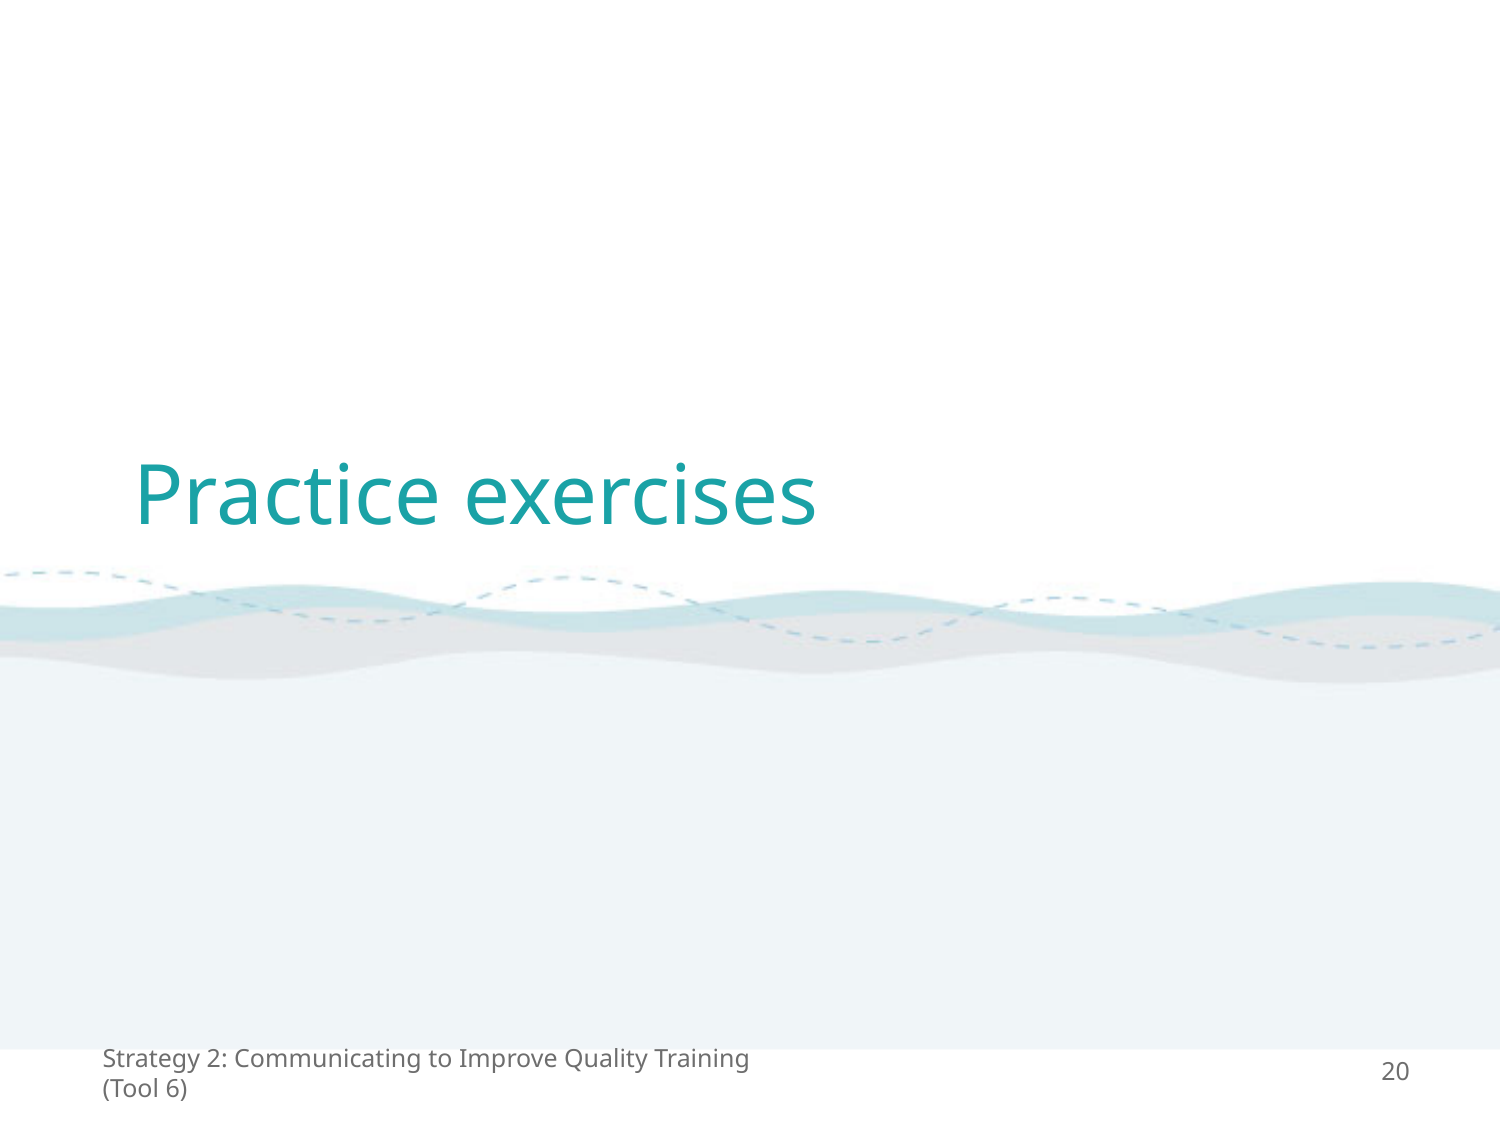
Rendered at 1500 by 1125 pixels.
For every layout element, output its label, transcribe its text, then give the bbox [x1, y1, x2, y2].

picture [0, 0, 1500, 1125]
slide_number 20 [1074, 1042, 1425, 1103]
footer Strategy 2: Communicating to Improve Quality Training (Tool 6) [87, 1042, 825, 1103]
title Practice exercises [118, 324, 1394, 549]
